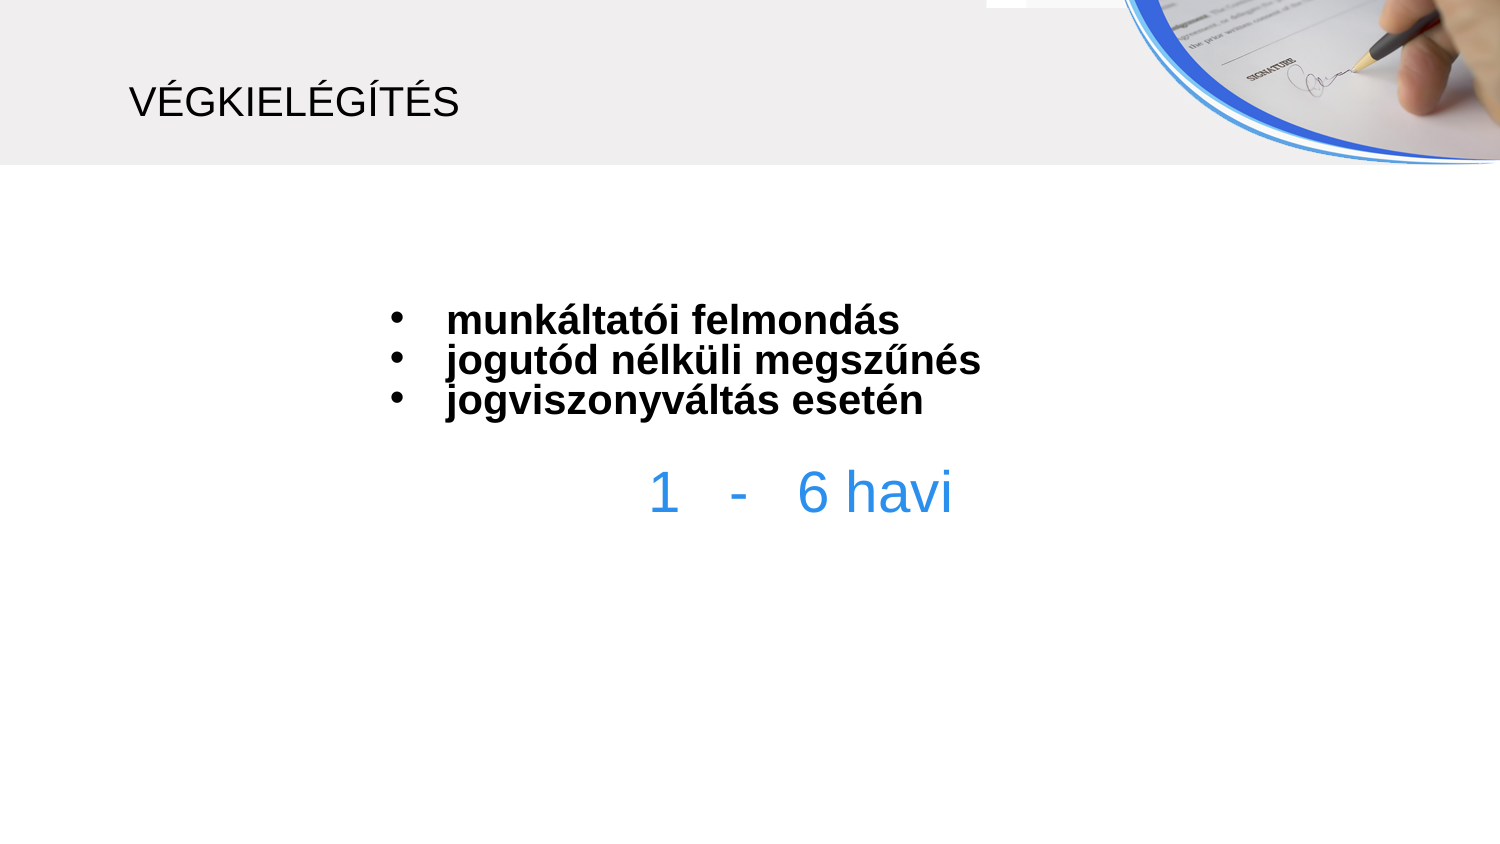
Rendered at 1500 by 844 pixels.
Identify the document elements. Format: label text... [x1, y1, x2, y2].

text_box 1 - 6 havi [633, 460, 969, 532]
text_box VÉGKIELÉGÍTÉS [114, 67, 475, 133]
text_box munkáltatói felmondás jogutód nélküli megszűnés jogviszonyváltás esetén [374, 295, 1125, 510]
picture [0, 0, 1500, 844]
